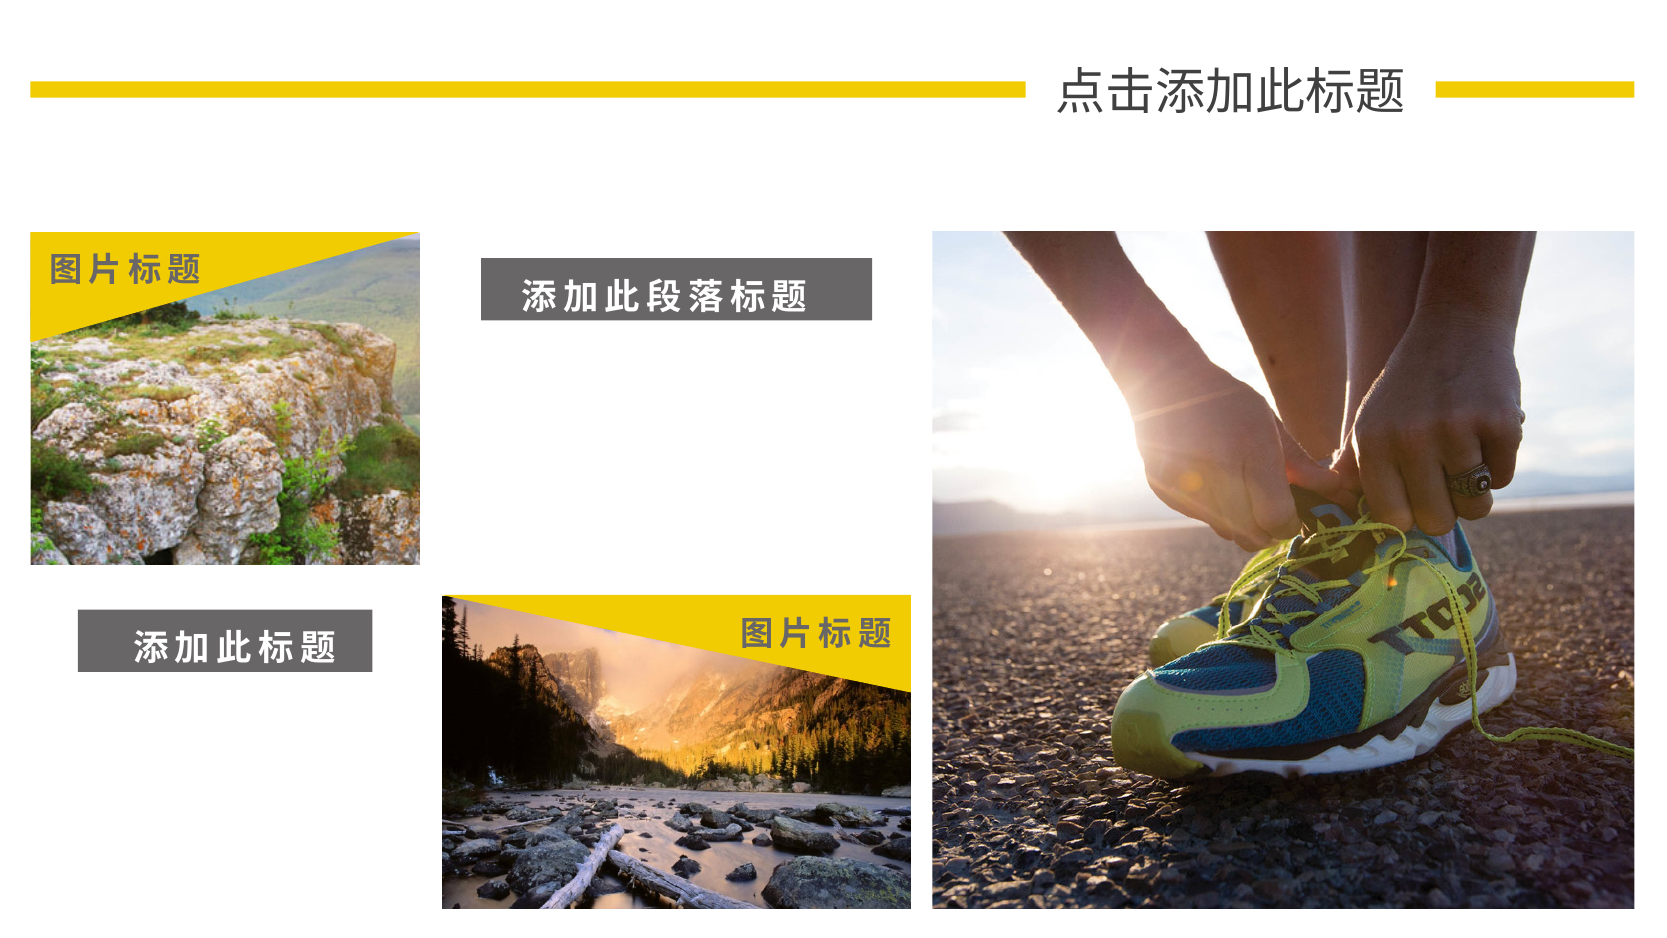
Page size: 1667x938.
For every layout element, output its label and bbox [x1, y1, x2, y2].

picture [30, 343, 420, 565]
picture [442, 693, 911, 910]
text_box [30, 51, 1635, 128]
text_box [77, 609, 373, 677]
text_box [440, 594, 911, 693]
text_box [30, 232, 420, 343]
picture [932, 231, 1635, 909]
text_box [481, 257, 873, 321]
